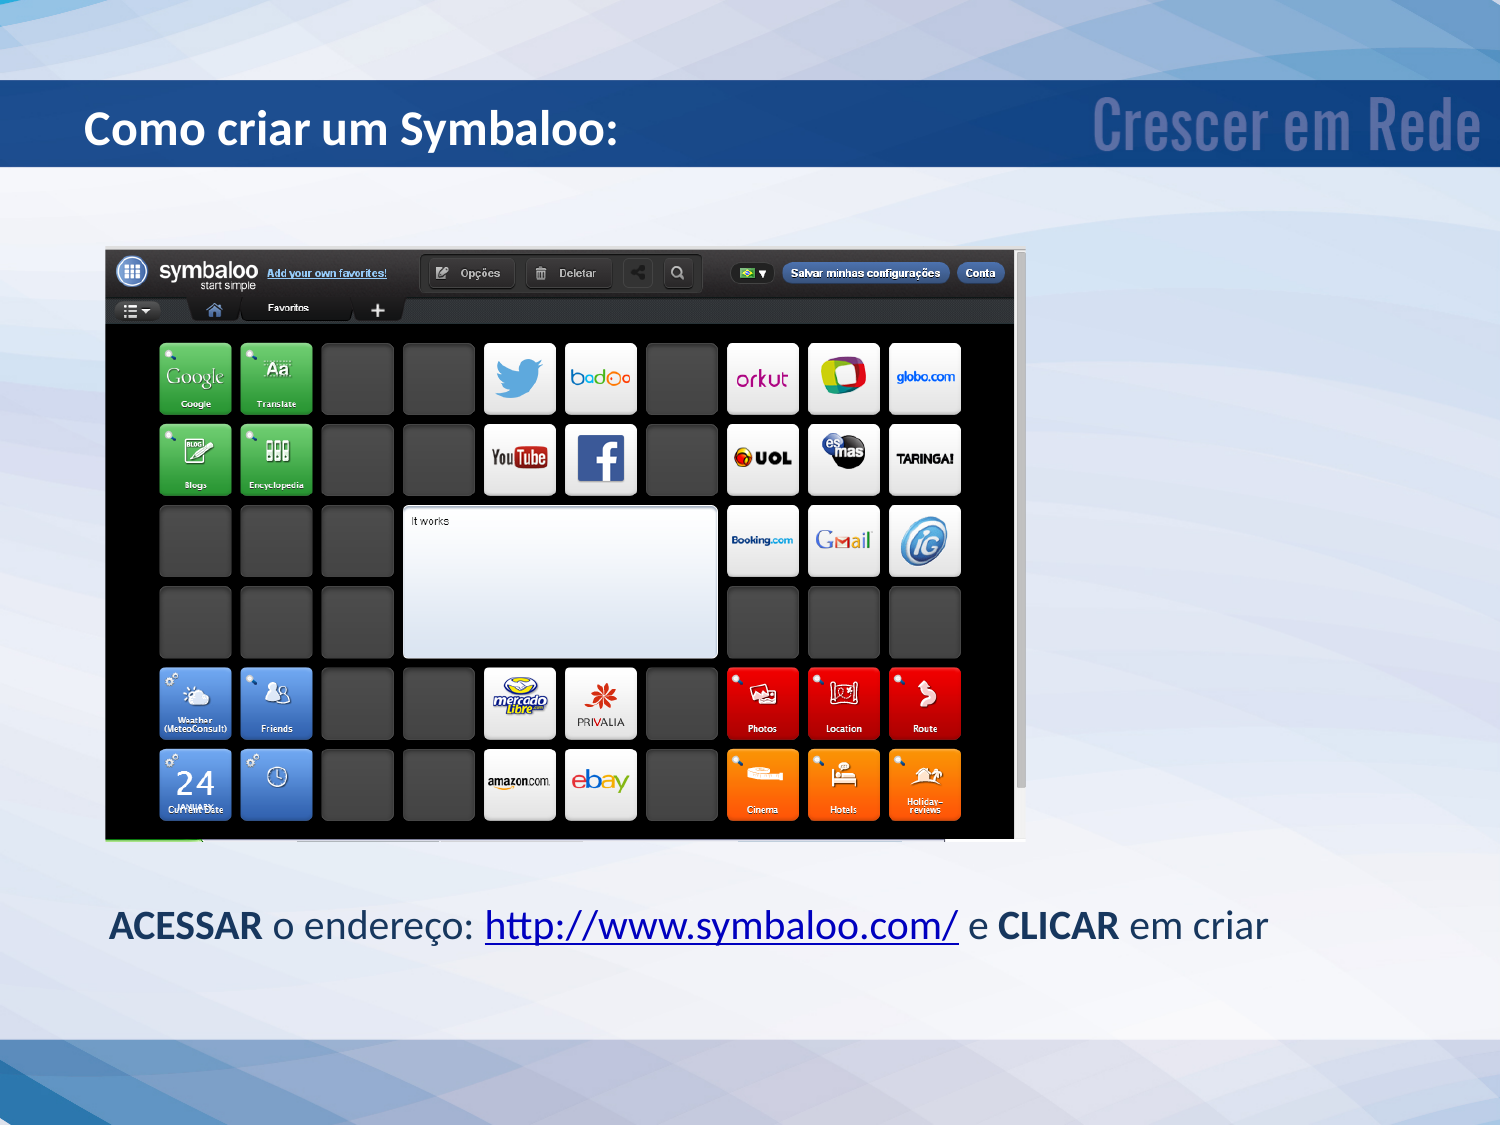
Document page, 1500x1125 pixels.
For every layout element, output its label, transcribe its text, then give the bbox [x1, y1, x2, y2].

text_box Como criar um Symbaloo: [70, 88, 1430, 163]
picture [0, 0, 1500, 1125]
text_box ACESSAR o endereço: http://www.symbaloo.com/ e CLICAR em criar [93, 890, 1289, 956]
